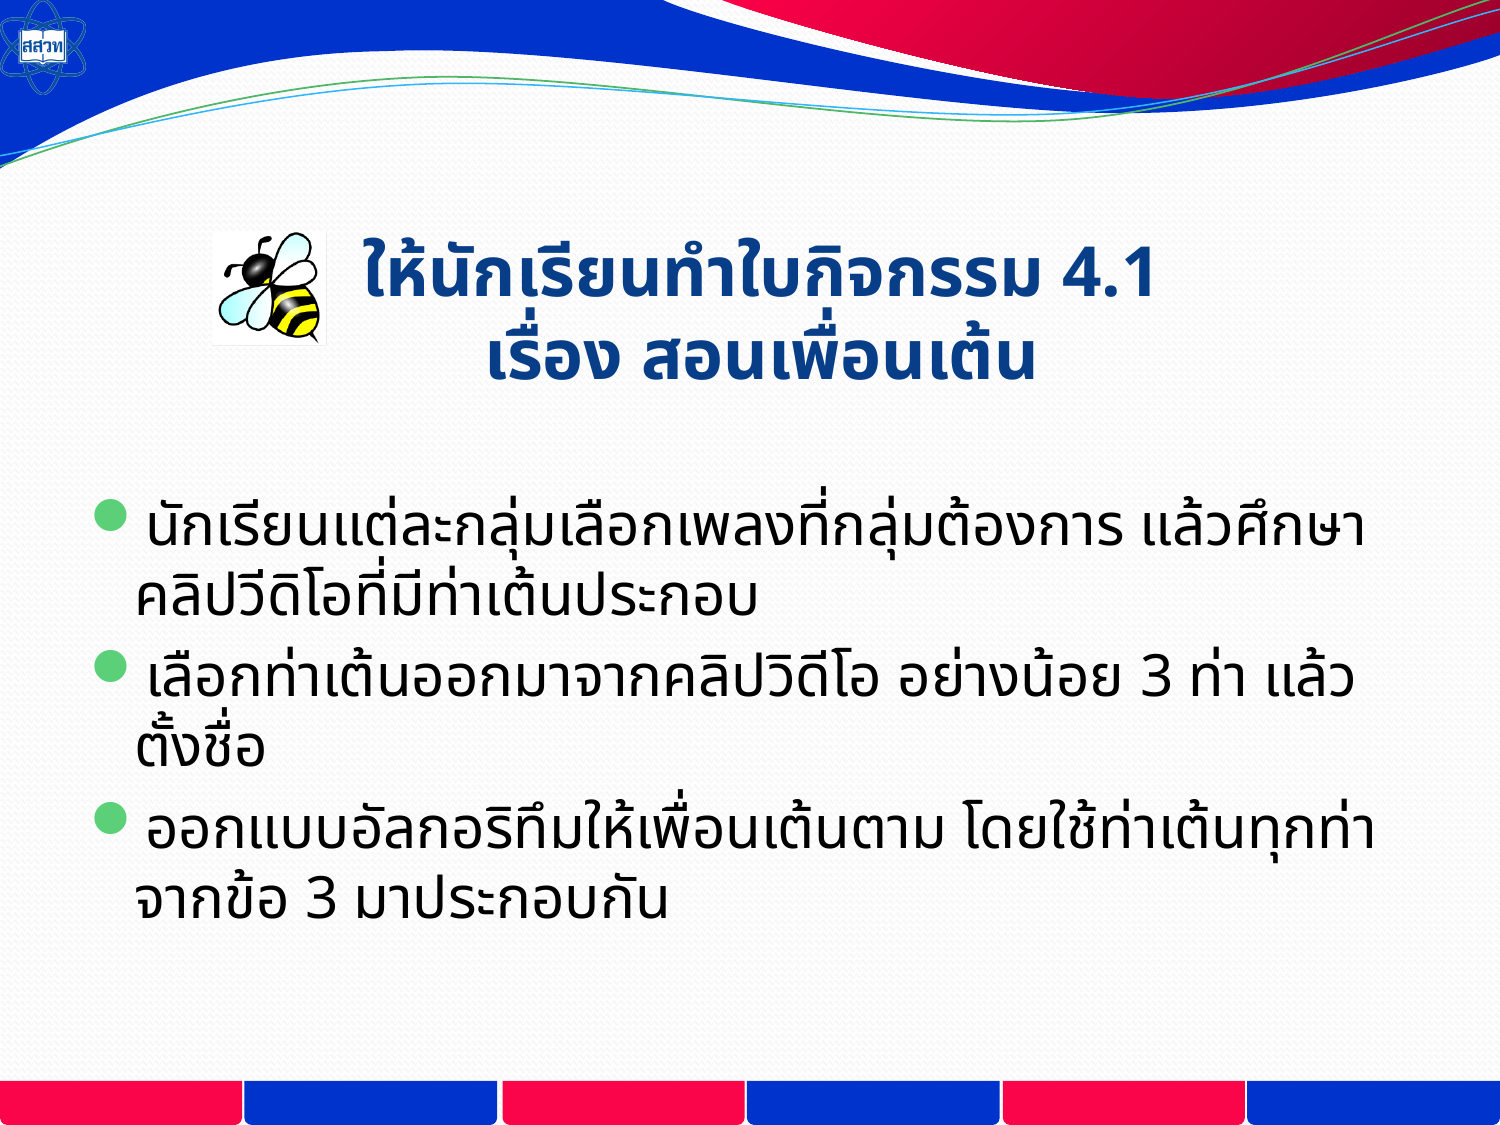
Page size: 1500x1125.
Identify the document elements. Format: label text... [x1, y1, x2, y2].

text_box ให้นักเรียนทำใบกิจกรรม 4.1 เรื่อง สอนเพื่อนเต้น [360, 219, 1164, 408]
picture [206, 225, 331, 350]
list นักเรียนแต่ละกลุ่มเลือกเพลงที่กลุ่มต้องการ แล้วศึกษาคลิปวีดิโอที่มีท่าเต้นประกอบ เลือกท่าเต้นออกมาจากคลิปวิดีโอ อย่างน้อย 3 ท่า แล้วตั้งชื่อ ออกแบบอัลกอริทึมให้เพื่อนเต้นตาม โดยใช้ท่าเต้นทุกท่าจากข้อ 3 มาประกอบกัน [75, 479, 1425, 1038]
picture [0, 0, 86, 95]
